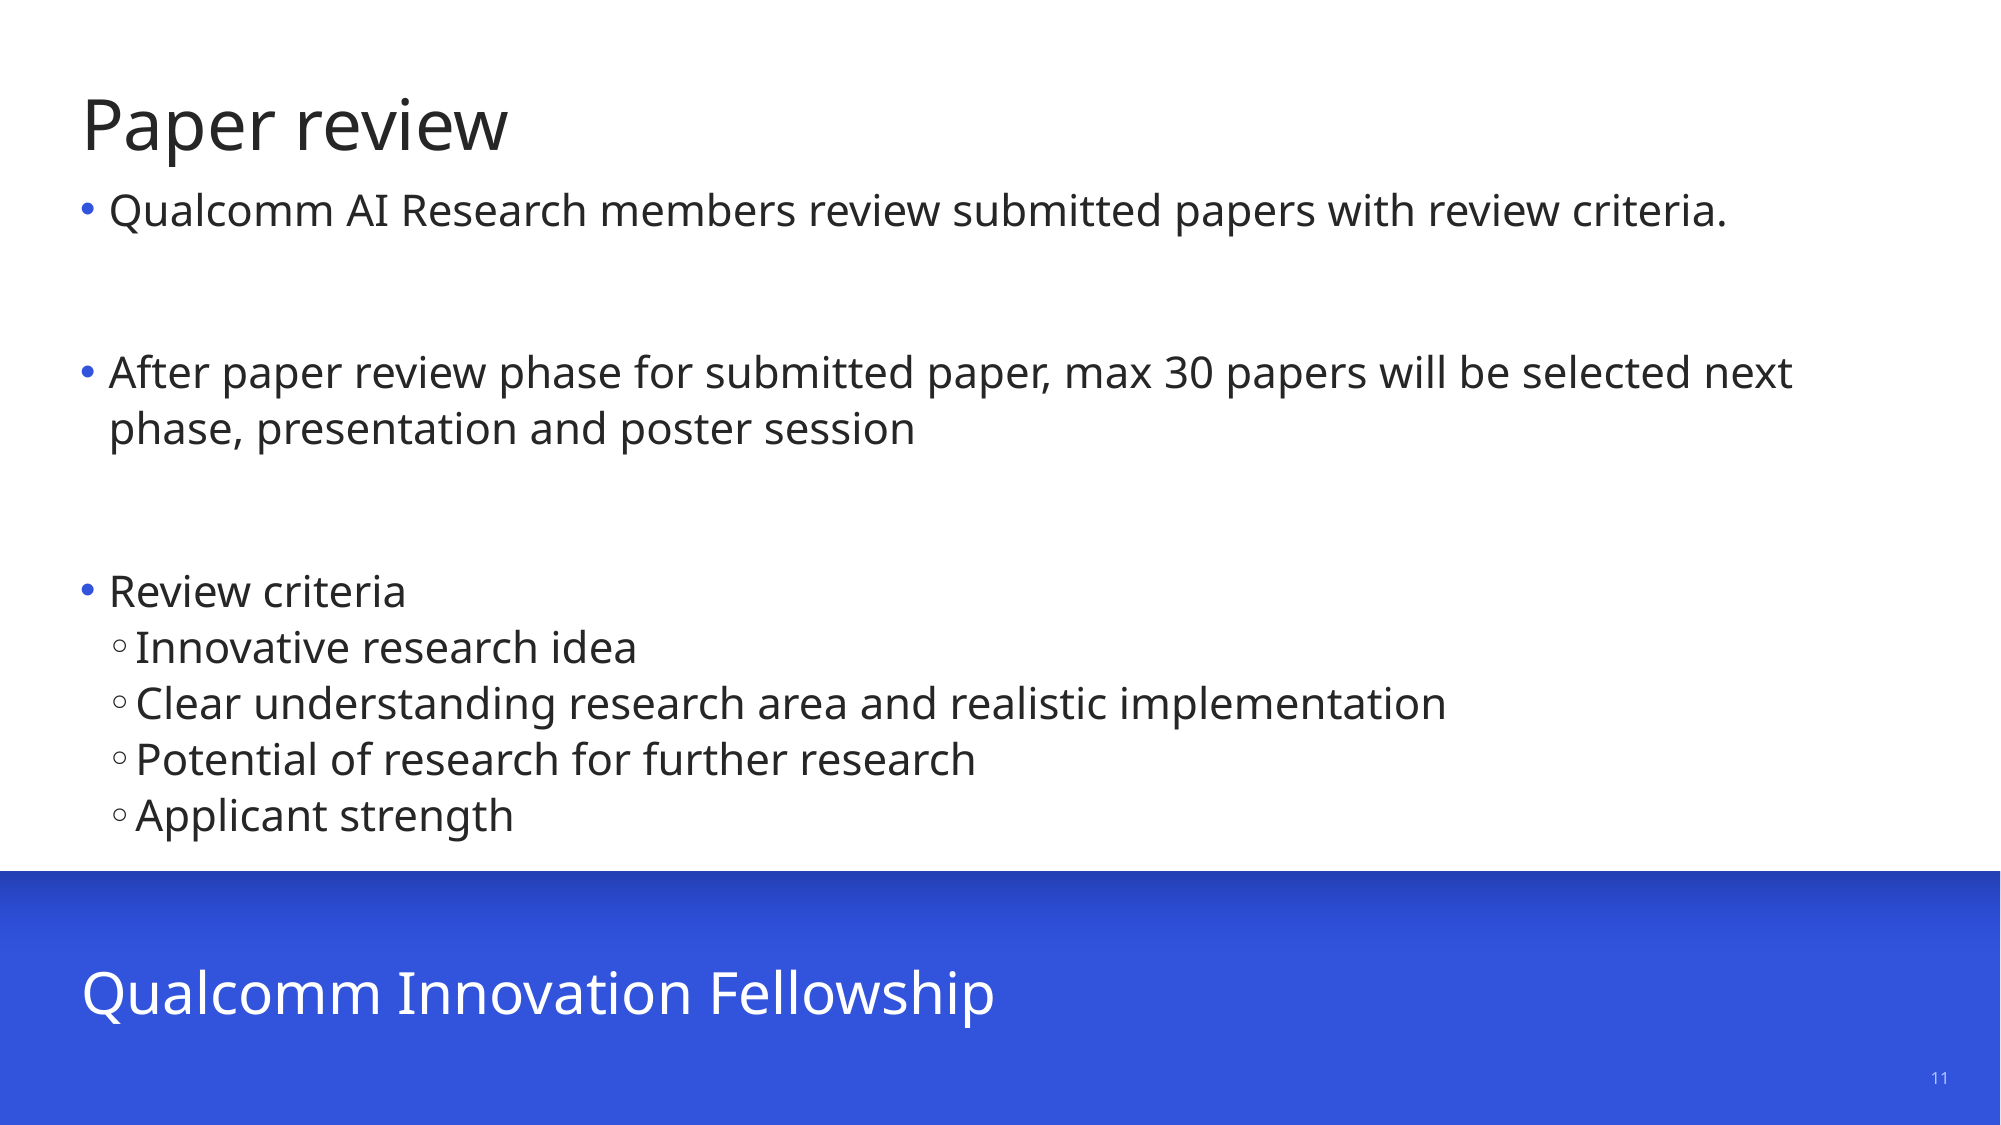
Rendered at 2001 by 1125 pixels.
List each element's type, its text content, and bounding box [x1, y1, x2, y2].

title Paper review [81, 94, 1917, 165]
list Qualcomm Innovation Fellowship [81, 919, 1917, 1073]
list Qualcomm AI Research members review submitted papers with review criteria. After paper review phase for submitted paper, max 30 papers will be selected next phase, presentation and poster session Review criteria Innovative research idea Clear understanding research area and realistic implementation Potential of research for further research Applicant strength [79, 179, 1916, 830]
